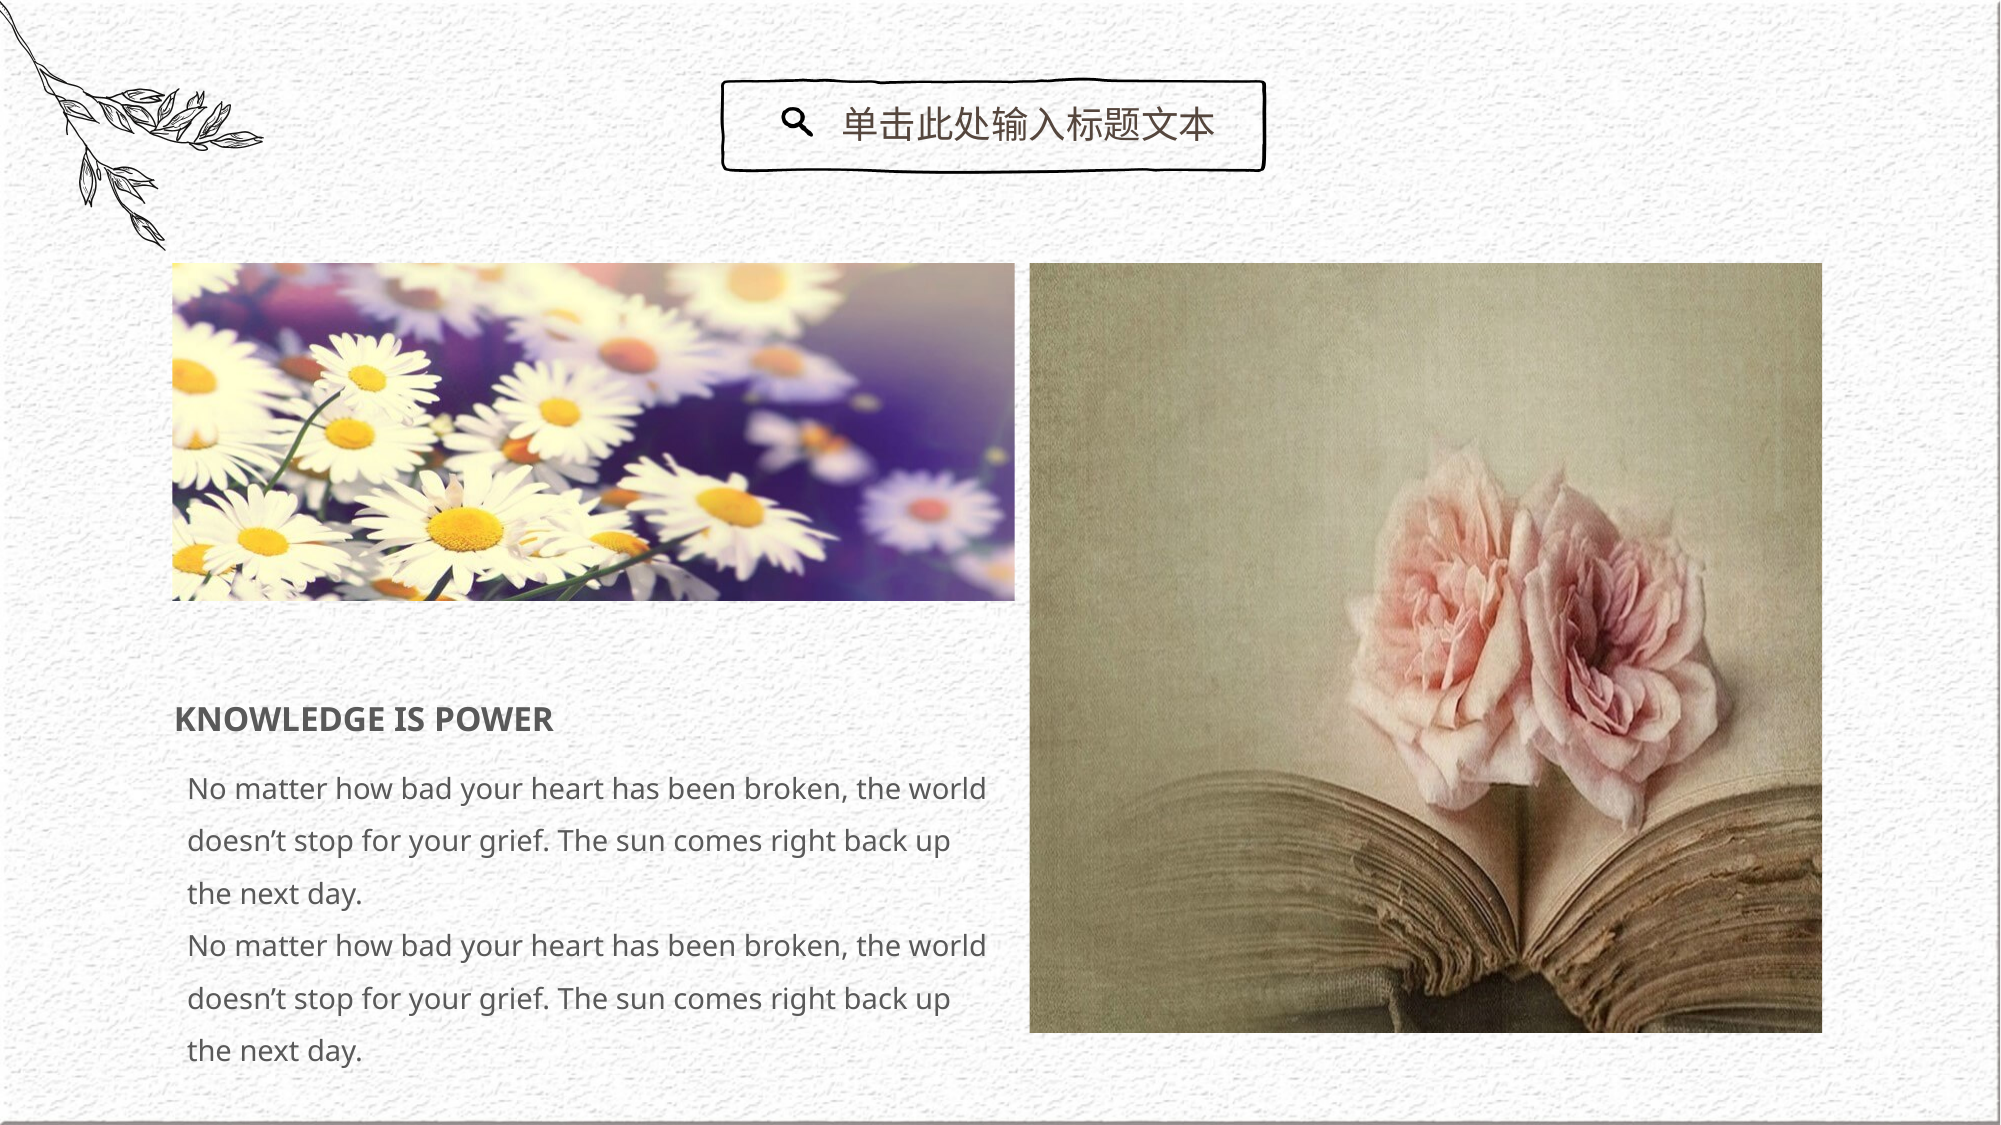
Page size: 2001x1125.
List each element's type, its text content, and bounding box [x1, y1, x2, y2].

text_box [171, 262, 1016, 602]
text_box No matter how bad your heart has been broken, the world doesn’t stop for your grief. The sun comes right back up the next day. No matter how bad your heart has been broken, the world doesn’t stop for your grief. The sun comes right back up the next day. [172, 745, 1015, 1075]
text_box KNOWLEDGE IS POWER [159, 690, 570, 746]
picture [0, 0, 2001, 1125]
text_box [1029, 262, 1823, 1034]
